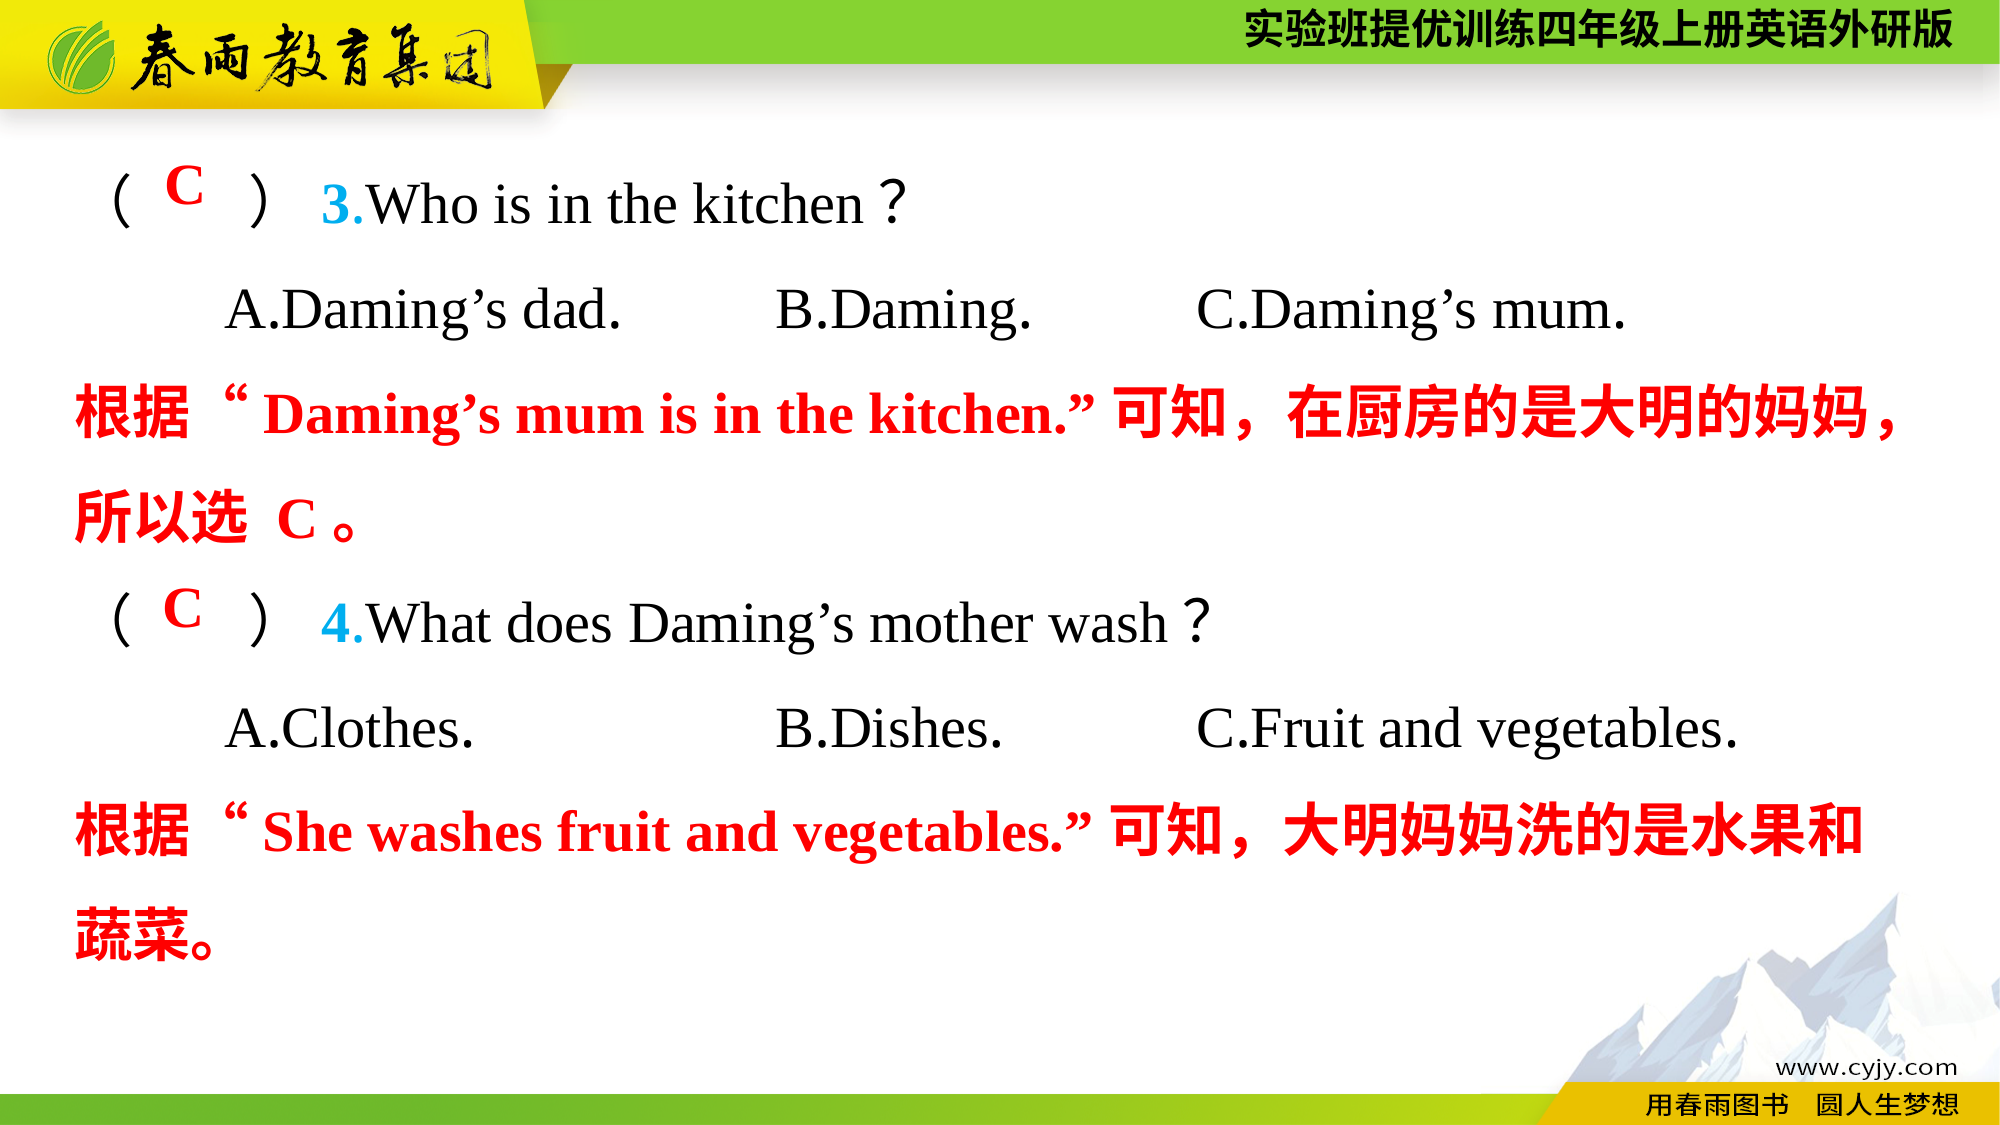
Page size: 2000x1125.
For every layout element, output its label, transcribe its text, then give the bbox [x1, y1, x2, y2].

list （ ）3.Who is in the kitchen？ A.Daming’s dad. B.Daming. C.Daming’s mum. （ ）4.What does Daming’s mother wash？ A.Clothes. B.Dishes. C.Fruit and vegetables. [59, 122, 1944, 332]
text_box C [148, 562, 220, 647]
picture [0, 0, 2000, 1125]
text_box 根据“Daming’s mum is in the kitchen.”可知，在厨房的是大明的妈妈，所以选 C。 [59, 332, 1944, 558]
list （ ）3.Who is in the kitchen？ A.Daming’s dad. B.Daming. C.Daming’s mum. （ ）4.What does Daming’s mother wash？ A.Clothes. B.Dishes. C.Fruit and vegetables. [59, 558, 1944, 750]
text_box C [149, 138, 222, 224]
text_box 根据“She washes fruit and vegetables.”可知，大明妈妈洗的是水果和 蔬菜。 [59, 750, 1944, 976]
